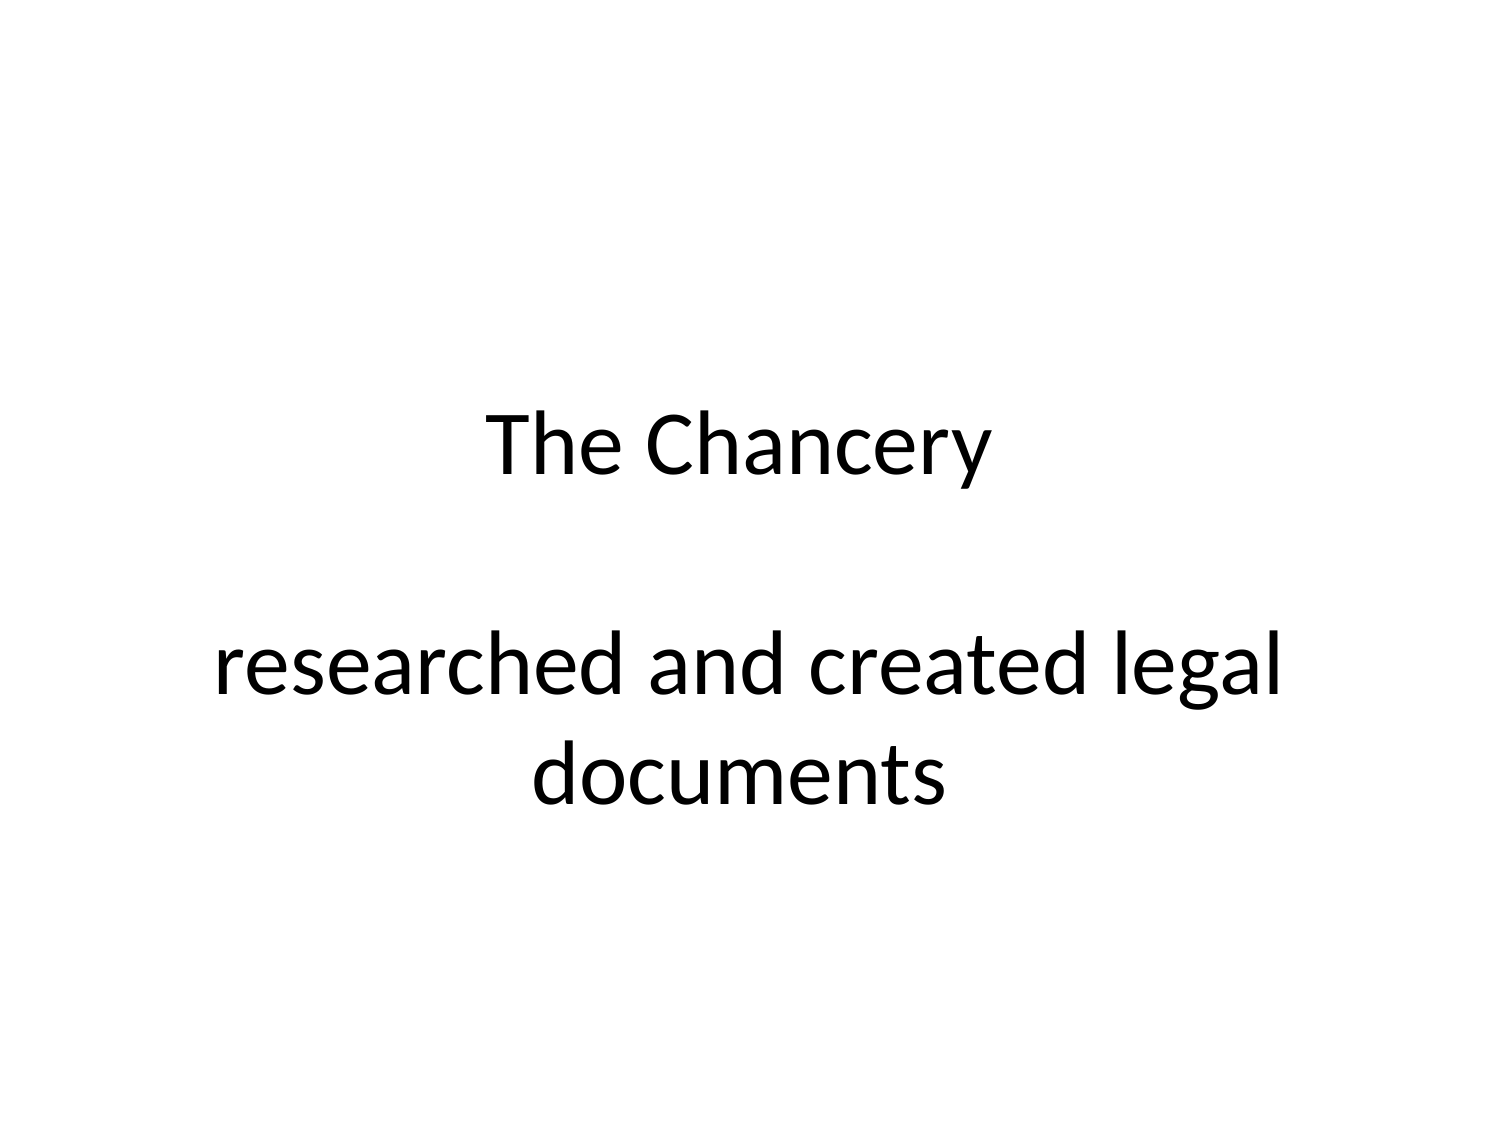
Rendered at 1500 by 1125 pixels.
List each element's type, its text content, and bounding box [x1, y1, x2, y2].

title The Chancery researched and created legal documents [74, 44, 1426, 1051]
